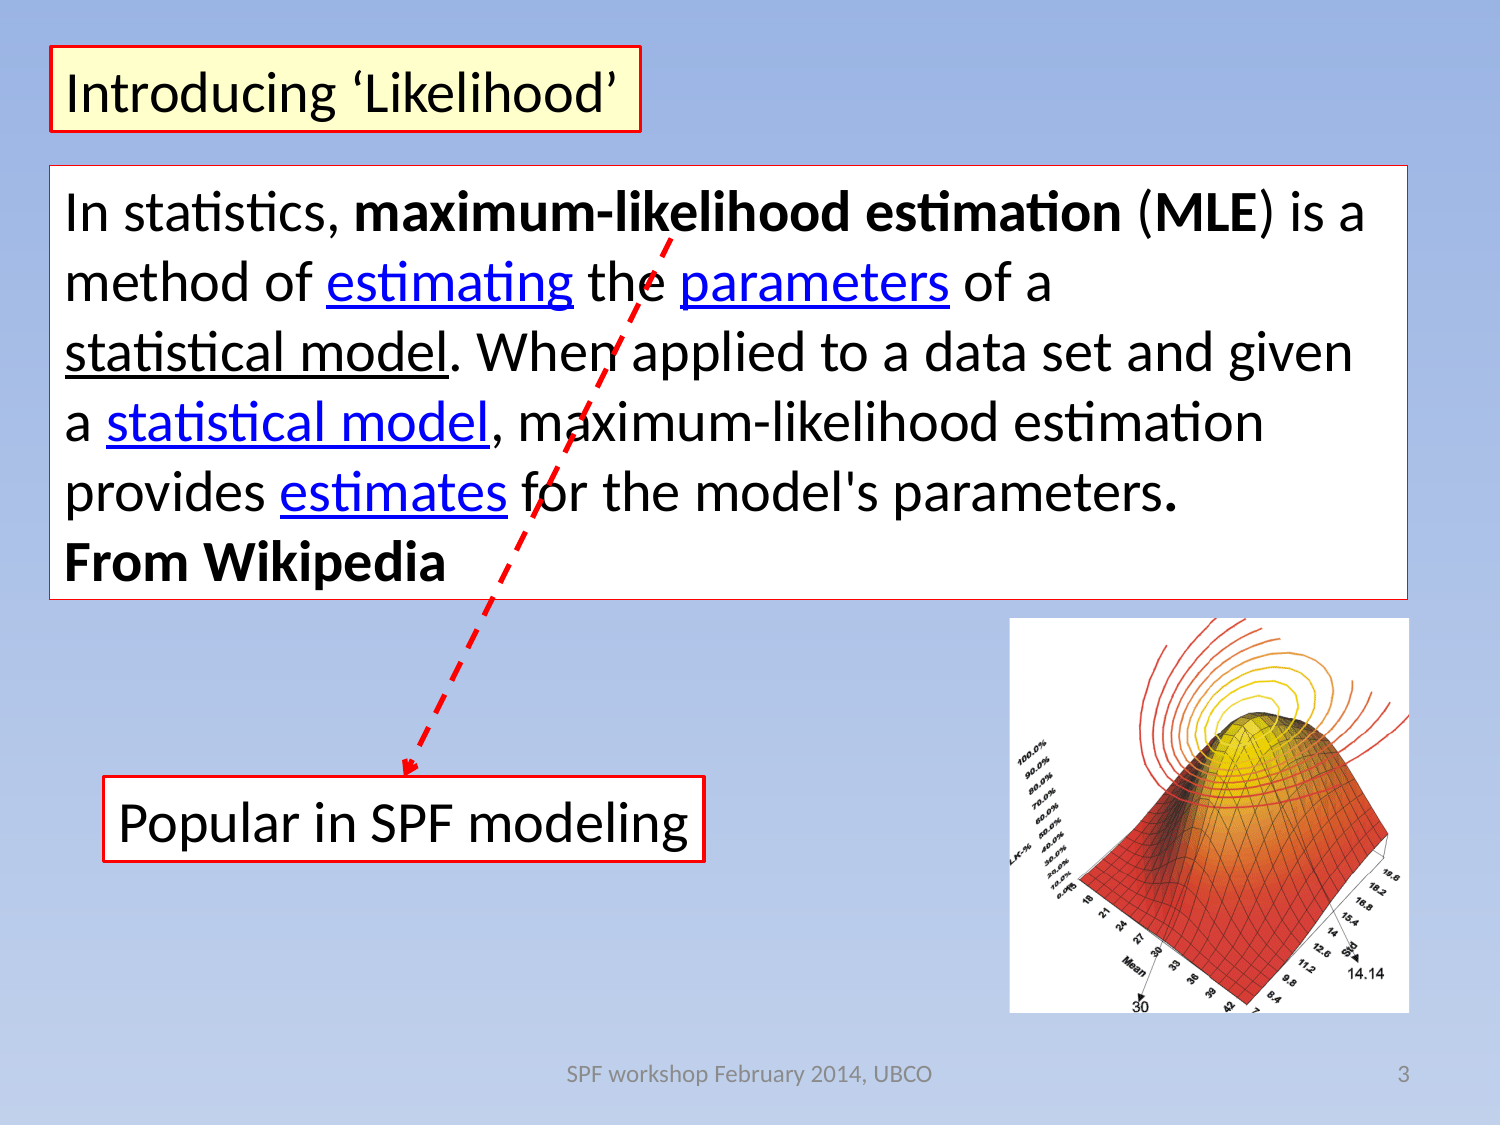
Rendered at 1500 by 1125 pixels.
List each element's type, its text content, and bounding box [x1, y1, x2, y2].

text_box Popular in SPF modeling [103, 776, 704, 862]
slide_number 3 [1074, 1042, 1425, 1103]
footer SPF workshop February 2014, UBCO [512, 1042, 988, 1103]
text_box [403, 238, 672, 778]
text_box In statistics, maximum-likelihood estimation (MLE) is a method of estimating the parameters of a statistical model. When applied to a data set and given a statistical model, maximum-likelihood estimation provides estimates for the model's parameters. From Wikipedia [49, 165, 1408, 600]
picture [1009, 617, 1410, 1014]
text_box Introducing ‘Likelihood’ [51, 46, 641, 132]
